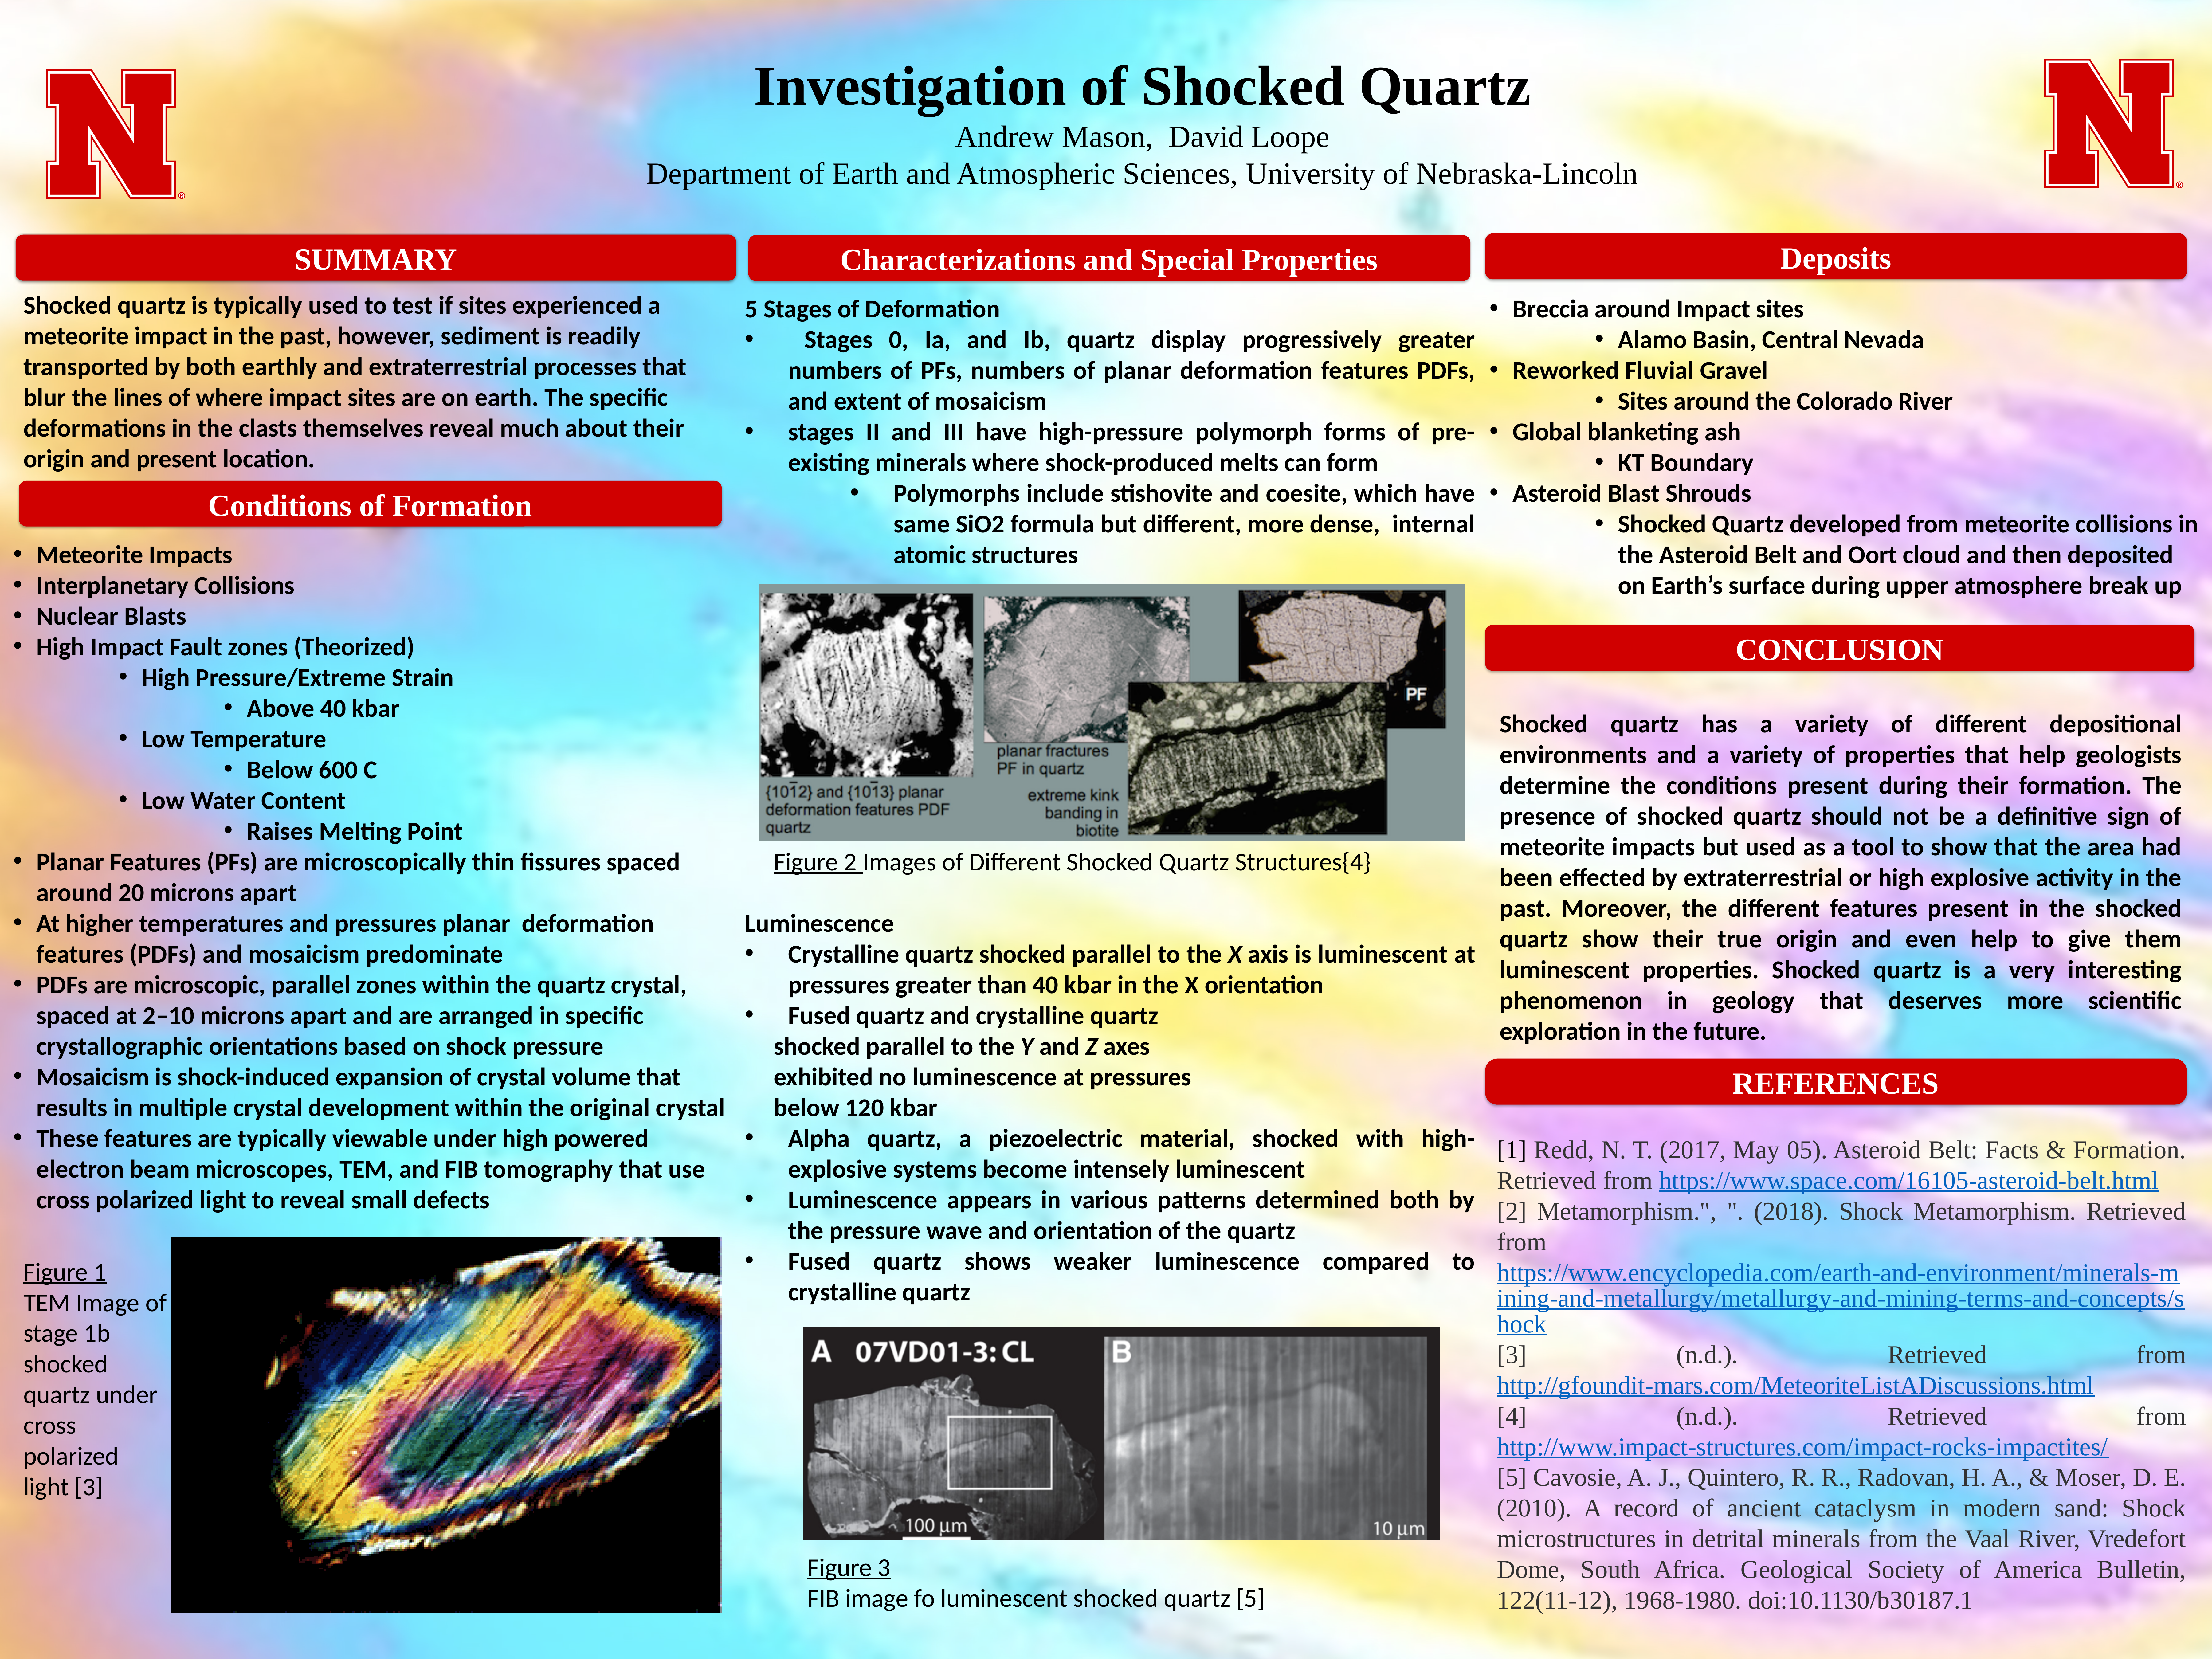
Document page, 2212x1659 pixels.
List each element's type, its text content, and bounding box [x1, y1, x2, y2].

text_box SUMMARY [15, 234, 736, 281]
text_box Figure 3 FIB image fo luminescent shocked quartz [5] [803, 1548, 1296, 1614]
text_box [1106, 841, 1121, 845]
text_box Shocked quartz has a variety of different depositional environments and a variety of properties that help geologists determine the conditions present during their formation. The presence of shocked quartz should not be a definitive sign of meteorite impacts but used as a tool to show that the area had been effected by extraterrestrial or high explosive activity in the past. Moreover, the different features present in the shocked quartz show their true origin and even help to give them luminescent properties. Shocked quartz is a very interesting phenomenon in geology that deserves more scientific exploration in the future. [1495, 704, 2187, 1047]
text_box Shocked quartz is typically used to test if sites experienced a meteorite impact in the past, however, sediment is readily transported by both earthly and extraterrestrial processes that blur the lines of where impact sites are on earth. The specific deformations in the clasts themselves reveal much about their origin and present location. [19, 286, 728, 475]
picture [171, 1237, 722, 1613]
text_box Deposits [1484, 233, 2187, 280]
text_box Investigation of Shocked Quartz Andrew Mason, David Loope Department of Earth and Atmospheric Sciences, University of Nebraska-Lincoln [196, 46, 2089, 192]
picture [759, 584, 1465, 841]
picture [803, 1327, 1440, 1540]
text_box Conditions of Formation [18, 480, 722, 527]
text_box Figure 1 TEM Image of stage 1b shocked quartz under cross polarized light [3] [19, 1253, 171, 1503]
text_box Meteorite Impacts Interplanetary Collisions Nuclear Blasts High Impact Fault zones (Theorized) High Pressure/Extreme Strain Above 40 kbar Low Temperature Below 600 C Low Water Content Raises Melting Point Planar Features (PFs) are microscopically thin fissures spaced around 20 microns apart At higher temperatures and pressures planar deformation features (PDFs) and mosaicism predominate PDFs are microscopic, parallel zones within the quartz crystal, spaced at 2–10 microns apart and are arranged in specific crystallographic orientations based on shock pressure Mosaicism is shock-induced expansion of crystal volume that results in multiple crystal development within the original crystal These features are typically viewable under high powered electron beam microscopes, TEM, and FIB tomography that use cross polarized light to reveal small defects [9, 535, 740, 1216]
text_box Characterizations and Special Properties [748, 234, 1471, 281]
text_box 5 Stages of Deformation Stages 0, Ia, and Ib, quartz display progressively greater numbers of PFs, numbers of planar deformation features PDFs, and extent of mosaicism stages II and III have high-pressure polymorph forms of pre-existing minerals where shock-produced melts can form Polymorphs include stishovite and coesite, which have same SiO2 formula but different, more dense, internal atomic structures Figure 2 Images of Different Shocked Quartz Structures{4} Luminescence Crystalline quartz shocked parallel to the X axis is luminescent at pressures greater than 40 kbar in the X orientation Fused quartz and crystalline quartz shocked parallel to the Y and Z axes exhibited no luminescence at pressures below 120 kbar Alpha quartz, a piezoelectric material, shocked with high-explosive systems become intensely luminescent Luminescence appears in various patterns determined both by the pressure wave and orientation of the quartz Fused quartz shows weaker luminescence compared to crystalline quartz [740, 290, 1480, 1308]
text_box Breccia around Impact sites Alamo Basin, Central Nevada Reworked Fluvial Gravel Sites around the Colorado River Global blanketing ash KT Boundary Asteroid Blast Shrouds Shocked Quartz developed from meteorite collisions in the Asteroid Belt and Oort cloud and then deposited on Earth’s surface during upper atmosphere break up [1485, 290, 2206, 602]
picture [46, 69, 185, 199]
picture [2044, 59, 2183, 188]
text_box [1] Redd, N. T. (2017, May 05). Asteroid Belt: Facts & Formation. Retrieved from https://www.space.com/16105-asteroid-belt.html [2] Metamorphism.", ". (2018). Shock Metamorphism. Retrieved from https://www.encyclopedia.com/earth-and-environment/minerals-mining-and-metallurgy/metallurgy-and-mining-terms-and-concepts/shock [3] (n.d.). Retrieved from http://gfoundit-mars.com/MeteoriteListADiscussions.html [4] (n.d.). Retrieved from http://www.impact-structures.com/impact-rocks-impactites/ [5] Cavosie, A. J., Quintero, R. R., Radovan, H. A., & Moser, D. E. (2010). A record of ancient cataclysm in modern sand: Shock microstructures in detrital minerals from the Vaal River, Vredefort Dome, South Africa. Geological Society of America Bulletin, 122(11-12), 1968-1980. doi:10.1130/b30187.1 [1492, 1130, 2191, 1592]
text_box REFERENCES [1485, 1058, 2187, 1105]
text_box CONCLUSION [1484, 624, 2195, 671]
